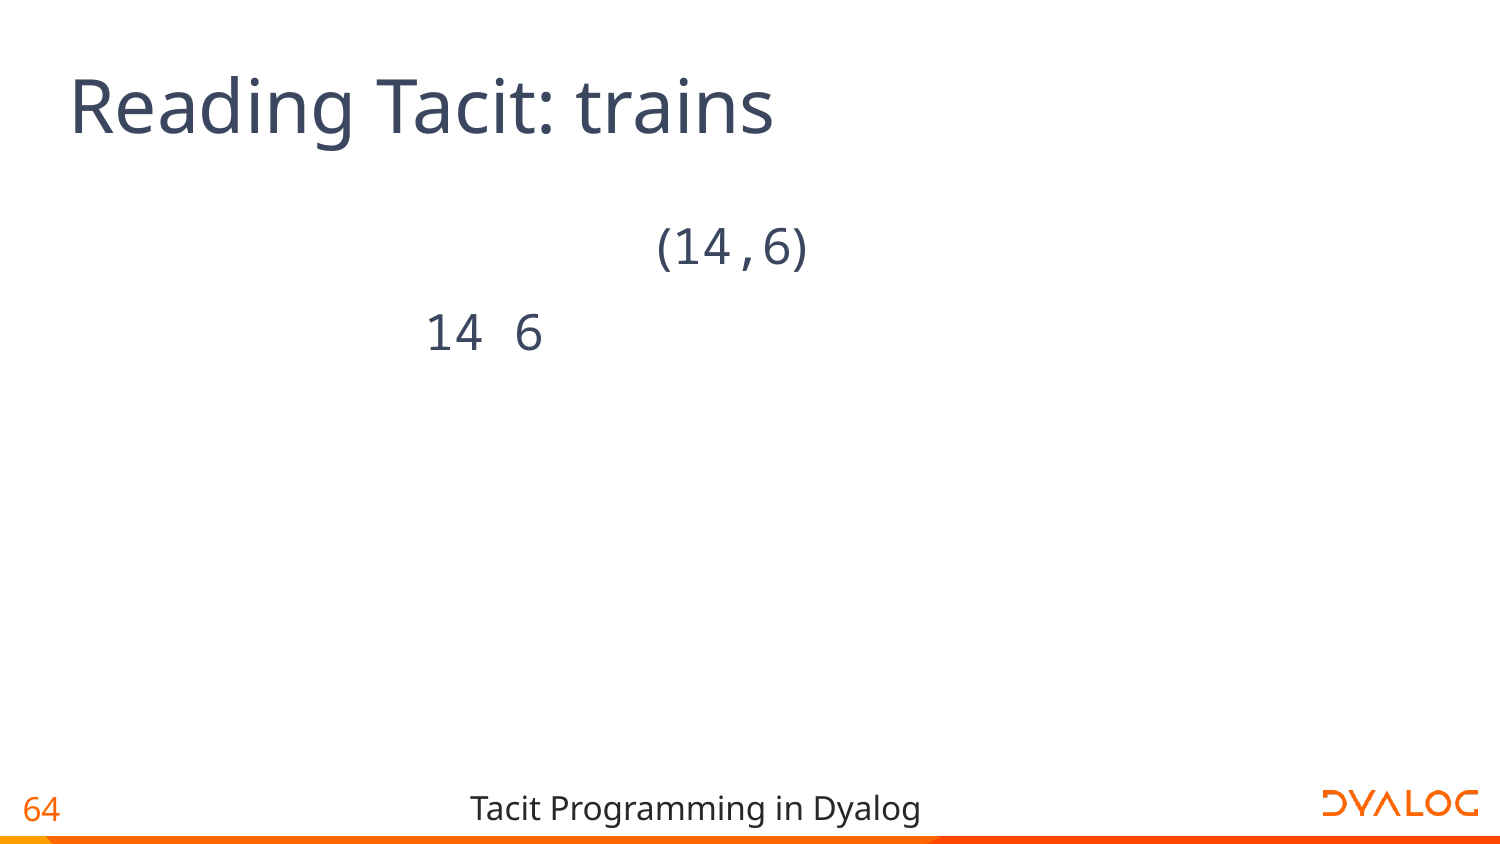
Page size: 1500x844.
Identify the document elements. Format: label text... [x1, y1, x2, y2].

title Reading Tacit: trains [53, 43, 1121, 157]
picture [1323, 790, 1478, 816]
list (14,6) . 14 6 . [53, 207, 1453, 740]
picture [0, 836, 1500, 844]
